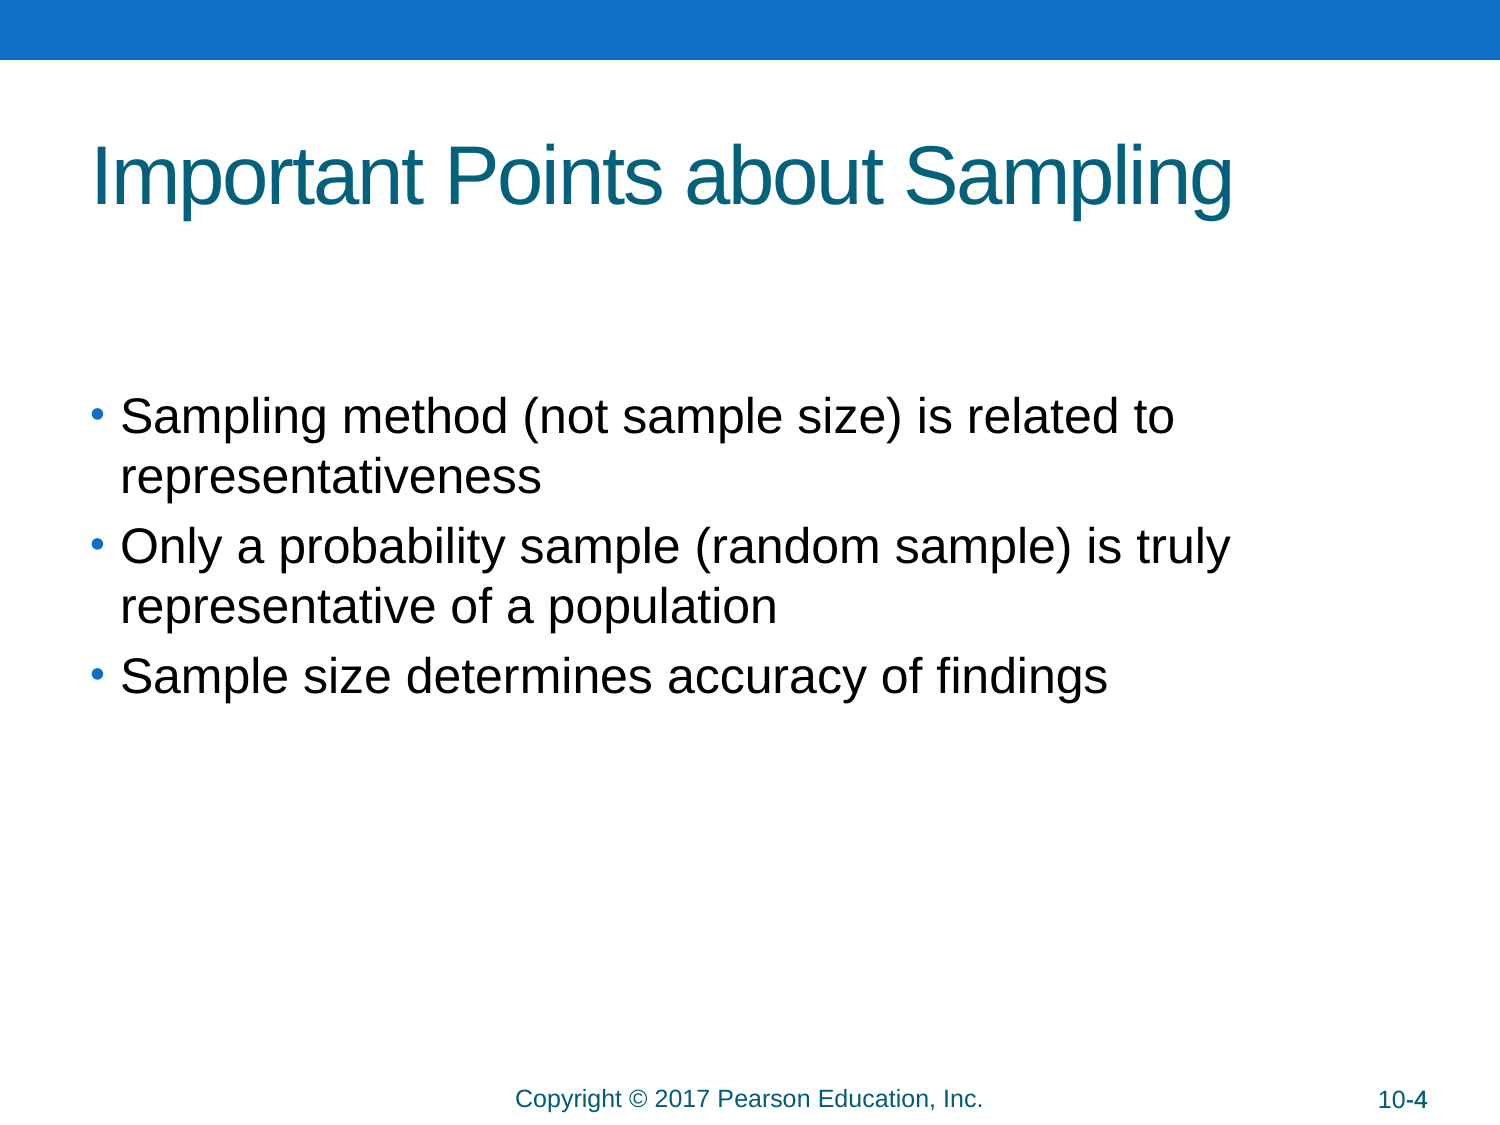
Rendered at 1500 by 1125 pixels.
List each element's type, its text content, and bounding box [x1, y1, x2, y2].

title Important Points about Sampling [75, 90, 1425, 253]
list Sampling method (not sample size) is related to representativeness Only a probability sample (random sample) is truly representative of a population Sample size determines accuracy of findings [75, 376, 1425, 1125]
